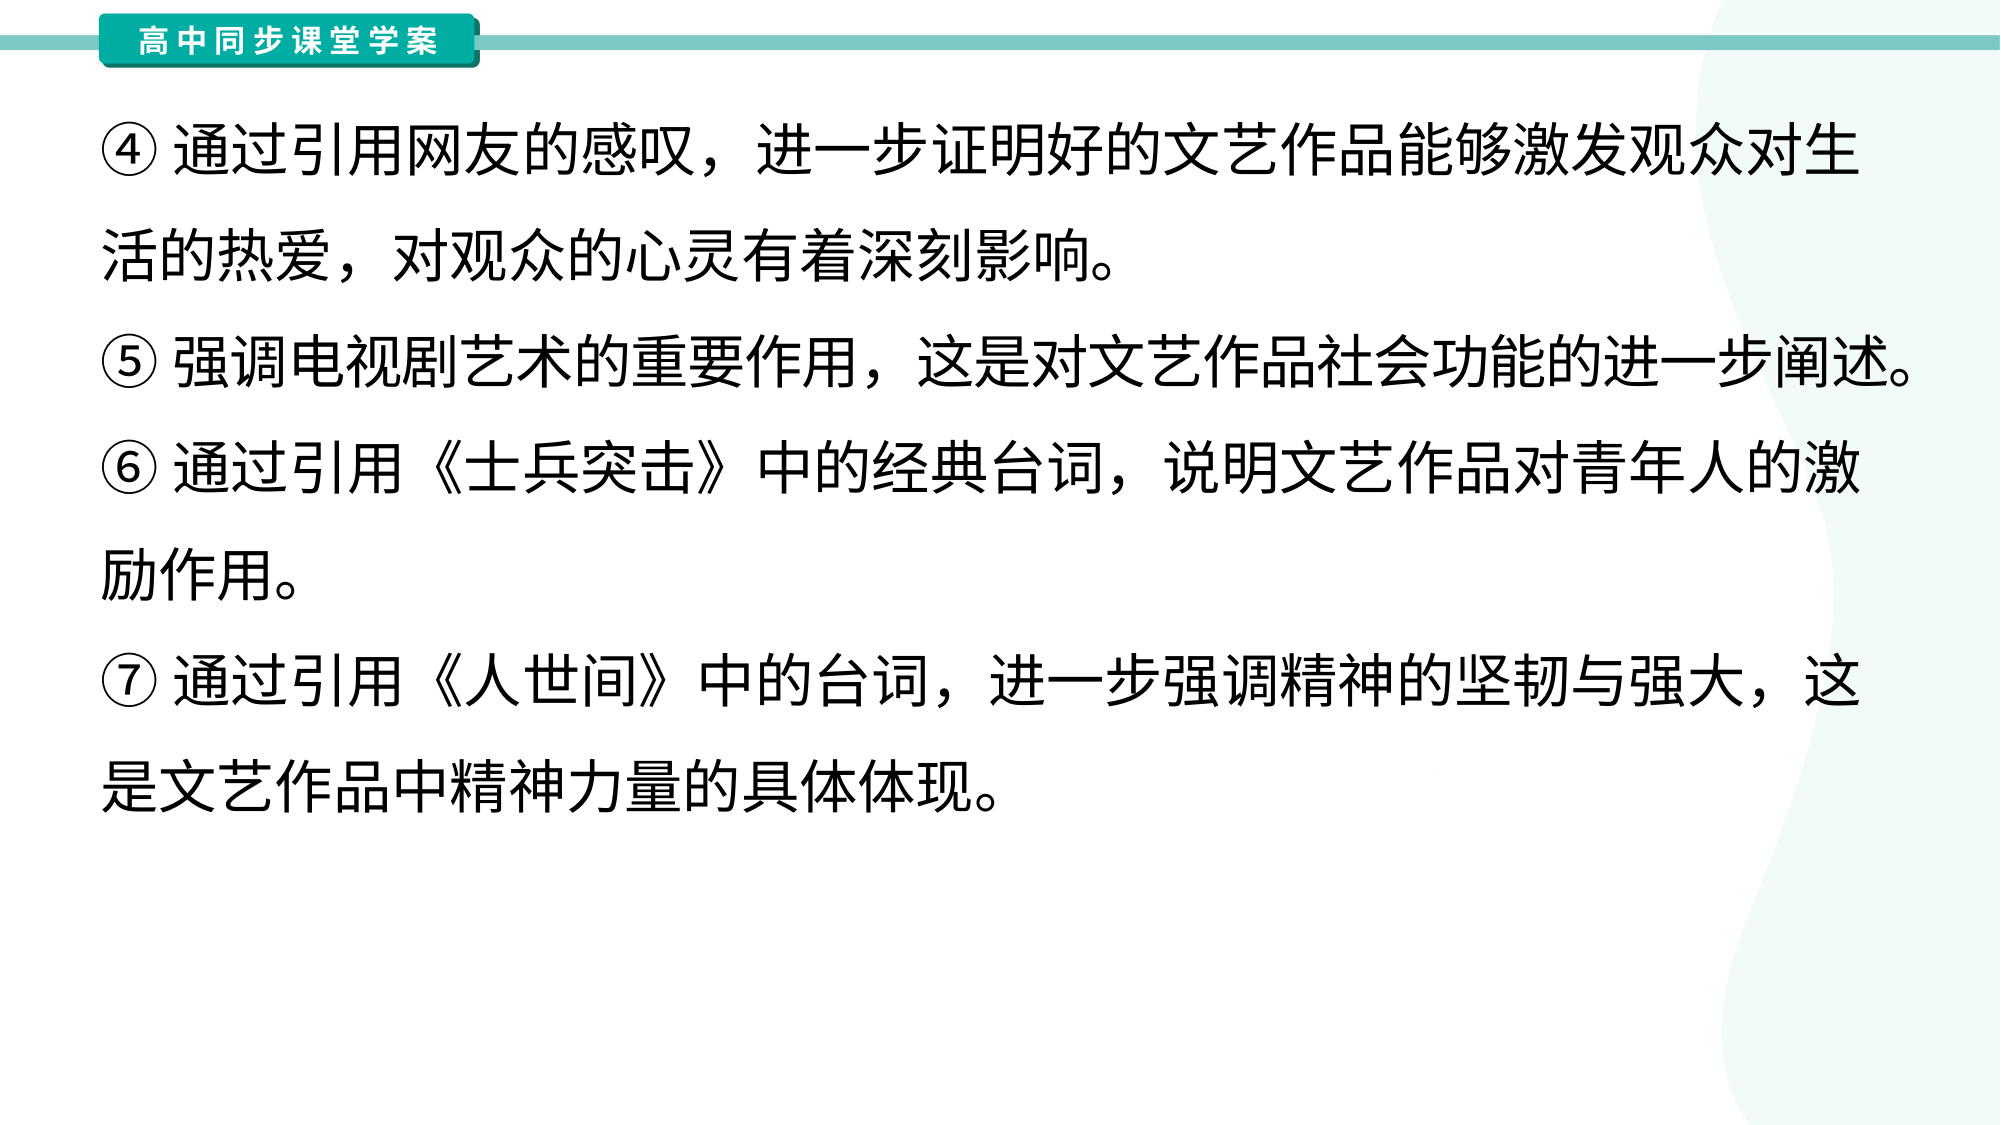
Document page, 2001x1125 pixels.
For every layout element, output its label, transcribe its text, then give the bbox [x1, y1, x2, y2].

text_box ④通过引用网友的感叹，进一步证明好的文艺作品能够激发观众对生 活的热爱，对观众的心灵有着深刻影响。 ⑤强调电视剧艺术的重要作用，这是对文艺作品社会功能的进一步阐述。 ⑥通过引用《士兵突击》中的经典台词，说明文艺作品对青年人的激 励作用。 ⑦通过引用《人世间》中的台词，进一步强调精神的坚韧与强大，这 是文艺作品中精神力量的具体体现。 [100, 76, 1899, 821]
picture [0, 0, 2000, 1125]
